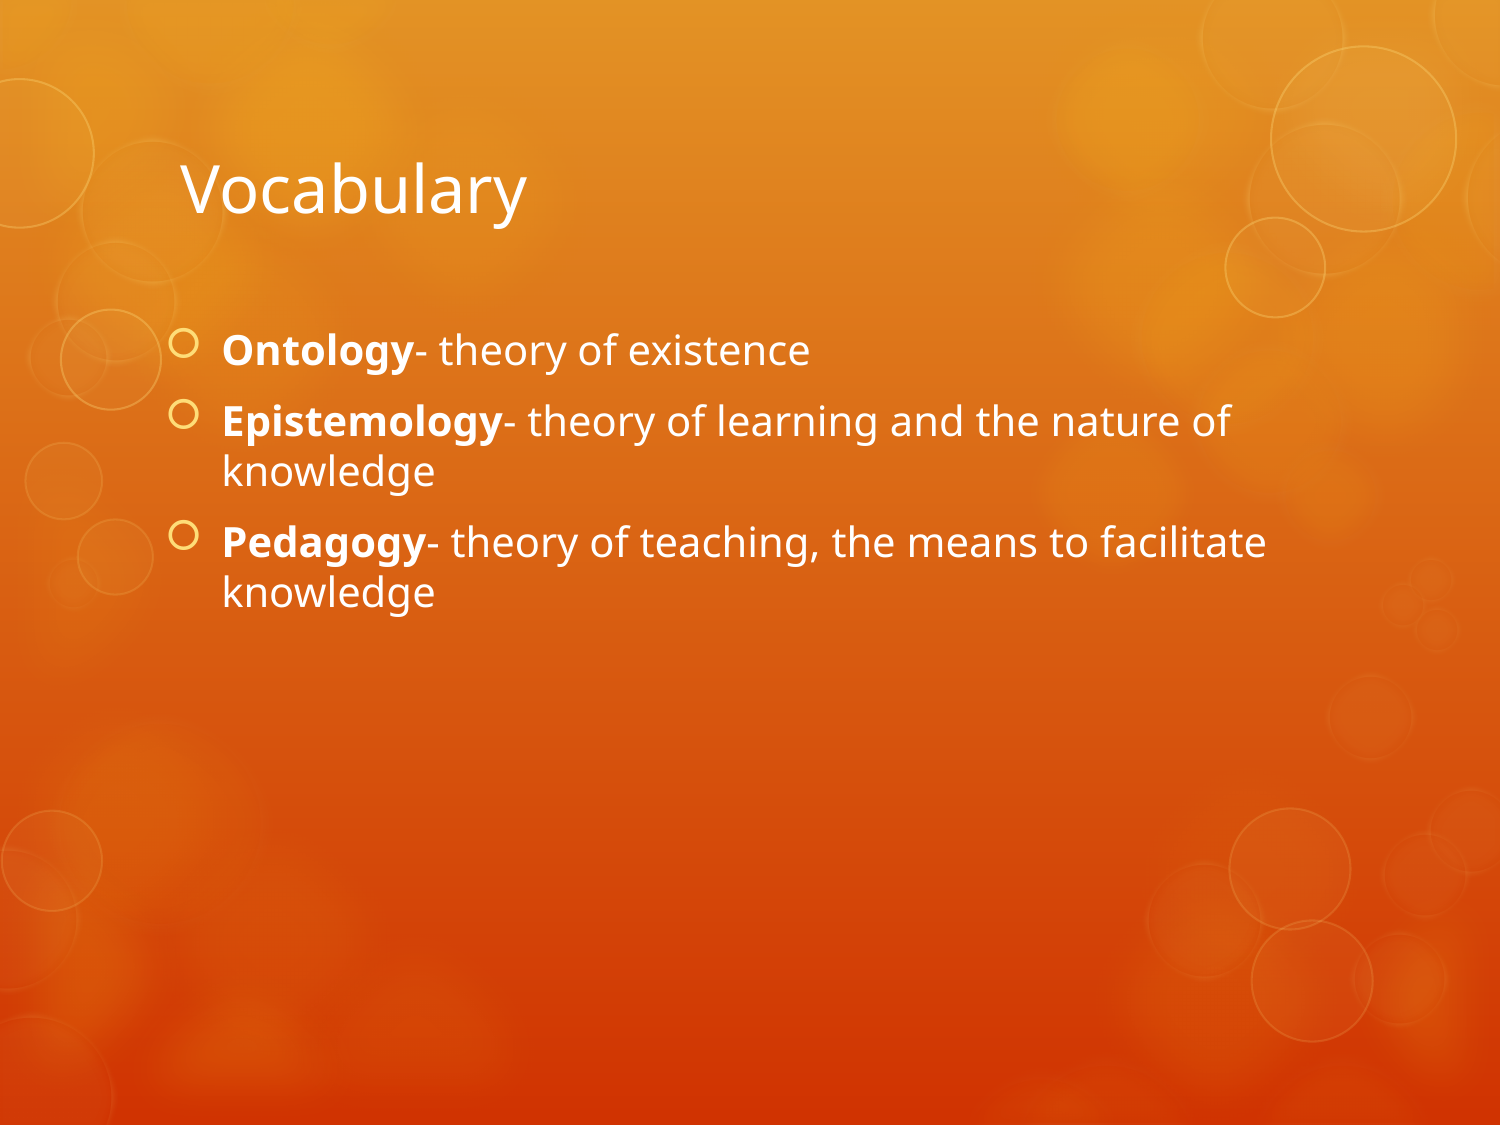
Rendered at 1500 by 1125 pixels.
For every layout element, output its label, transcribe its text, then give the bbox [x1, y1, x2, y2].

list Ontology- theory of existence Epistemology- theory of learning and the nature of knowledge Pedagogy- theory of teaching, the means to facilitate knowledge [150, 137, 1319, 803]
title Vocabulary [165, 110, 1335, 263]
